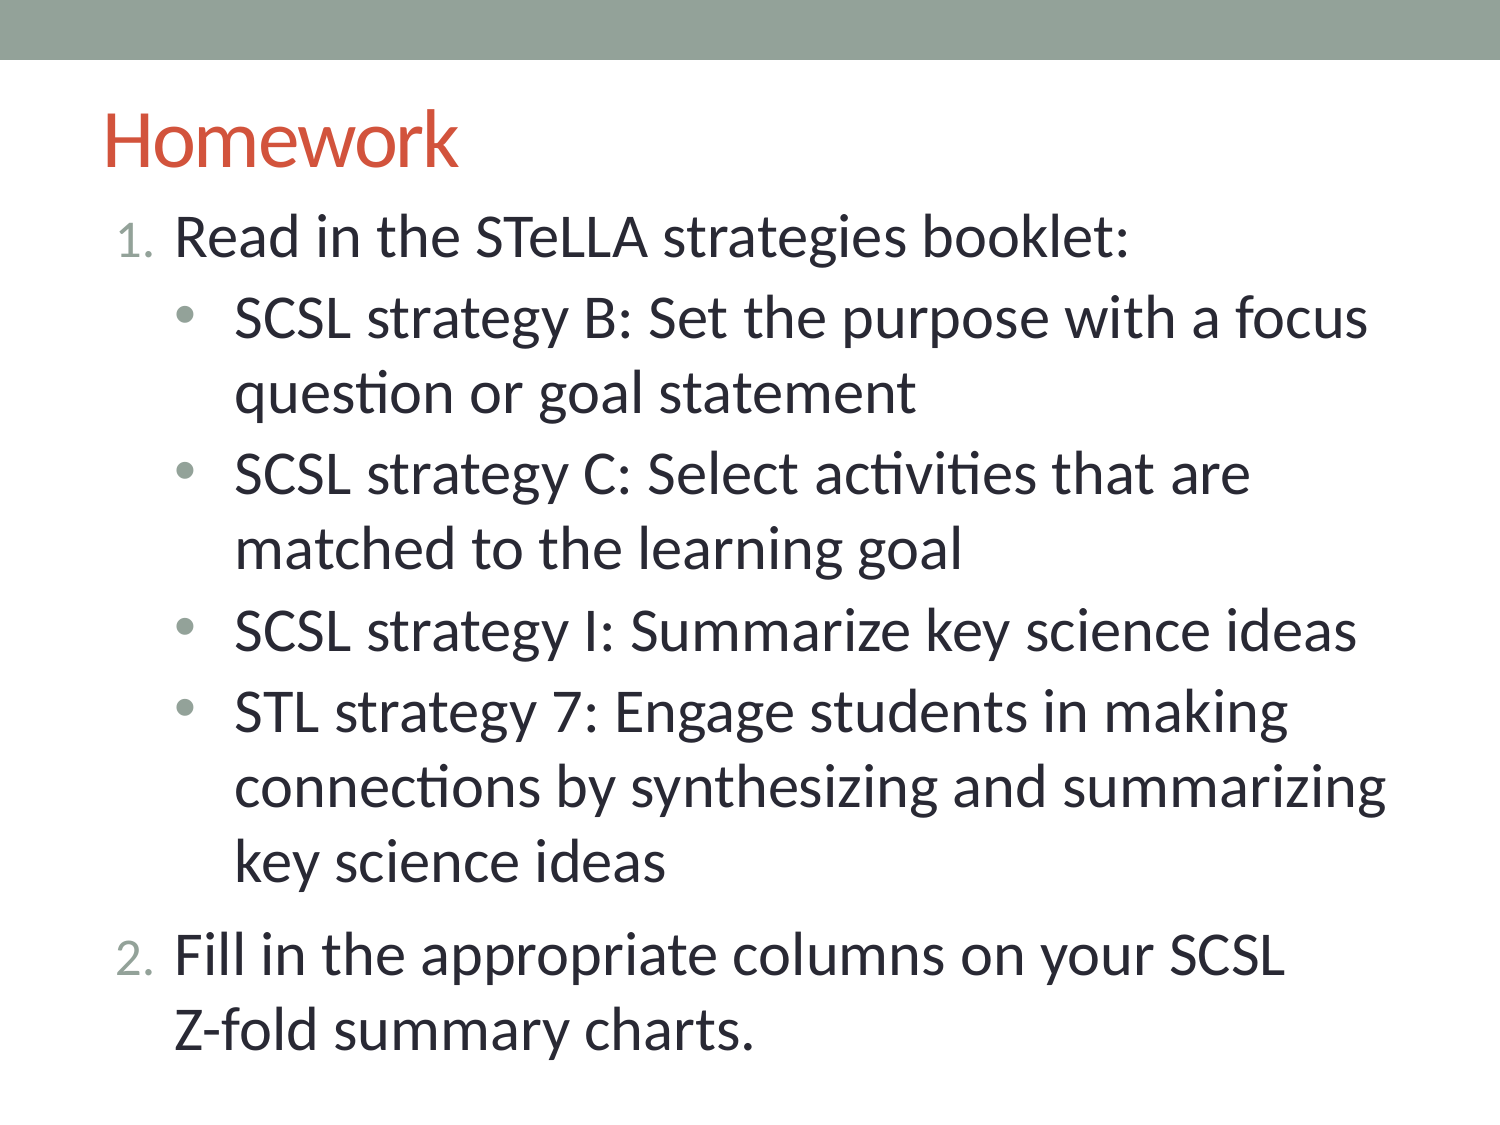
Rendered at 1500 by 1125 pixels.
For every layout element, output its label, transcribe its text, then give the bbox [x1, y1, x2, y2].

list Read in the STeLLA strategies booklet: SCSL strategy B: Set the purpose with a focus question or goal statement SCSL strategy C: Select activities that are matched to the learning goal SCSL strategy I: Summarize key science ideas STL strategy 7: Engage students in making connections by synthesizing and summarizing key science ideas Fill in the appropriate columns on your SCSL Z-fold summary charts. [99, 187, 1450, 1063]
title Homework [87, 50, 1438, 218]
